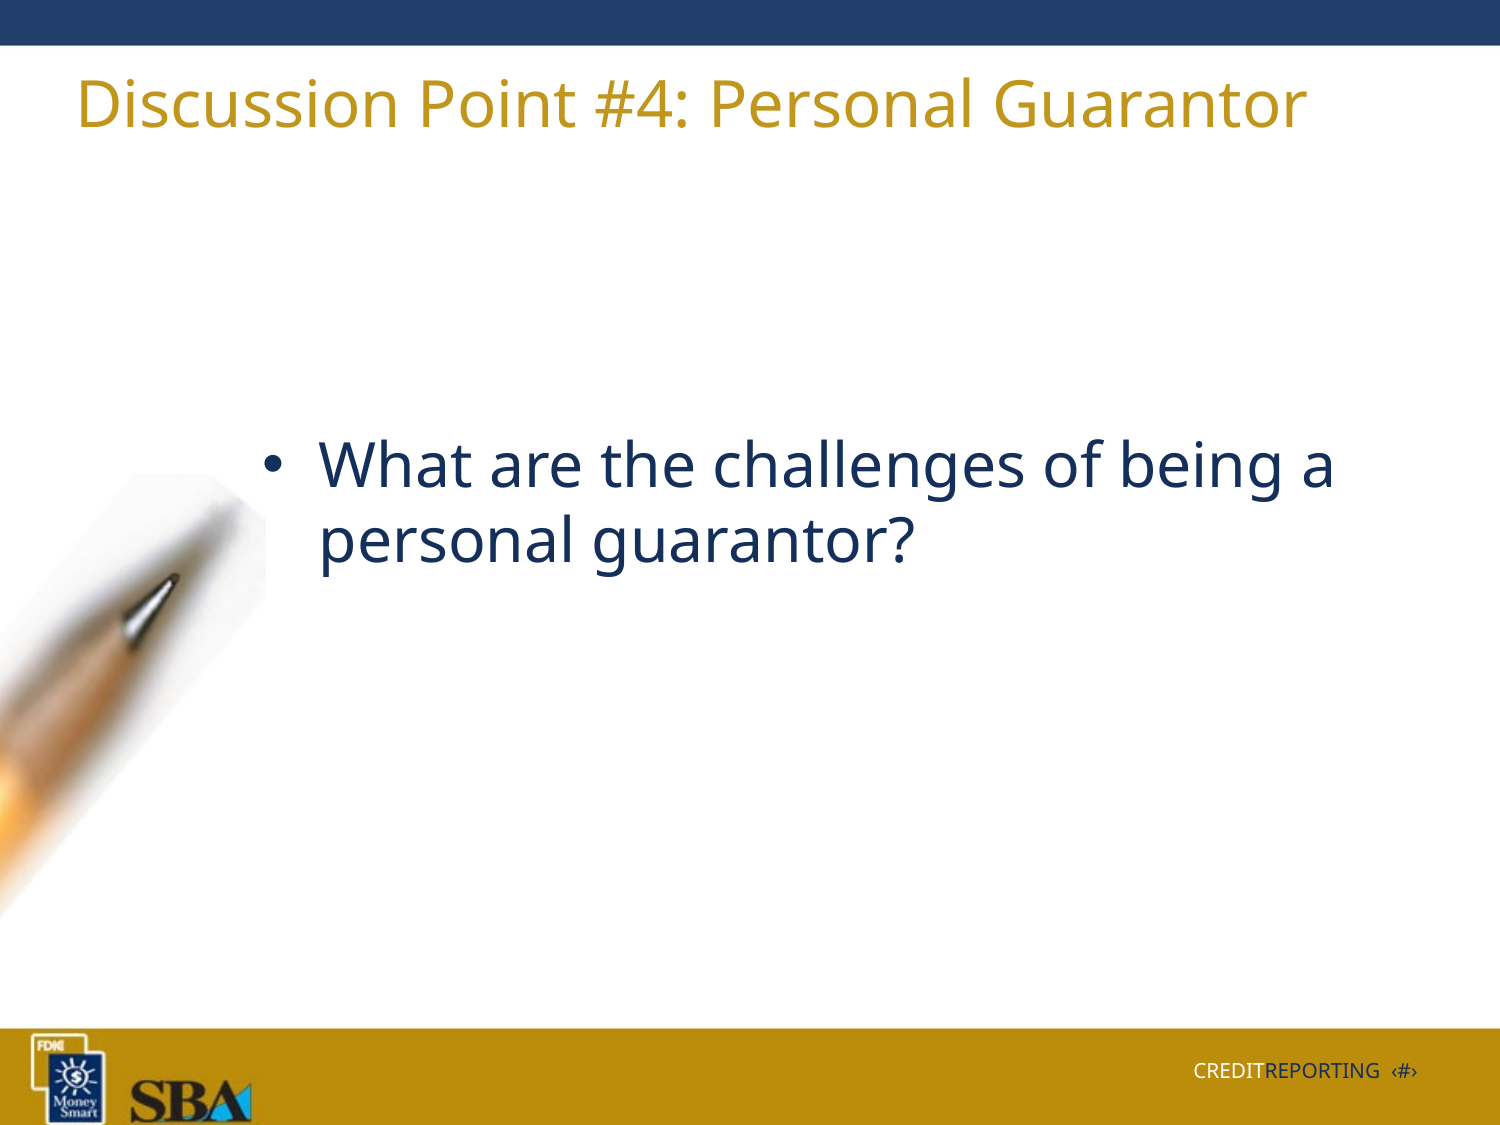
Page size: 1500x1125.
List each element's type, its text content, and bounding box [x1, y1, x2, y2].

picture [0, 0, 1500, 1125]
title Discussion Point #4: Personal Guarantor [74, 61, 1426, 163]
list What are the challenges of being a personal guarantor? [261, 424, 1426, 951]
